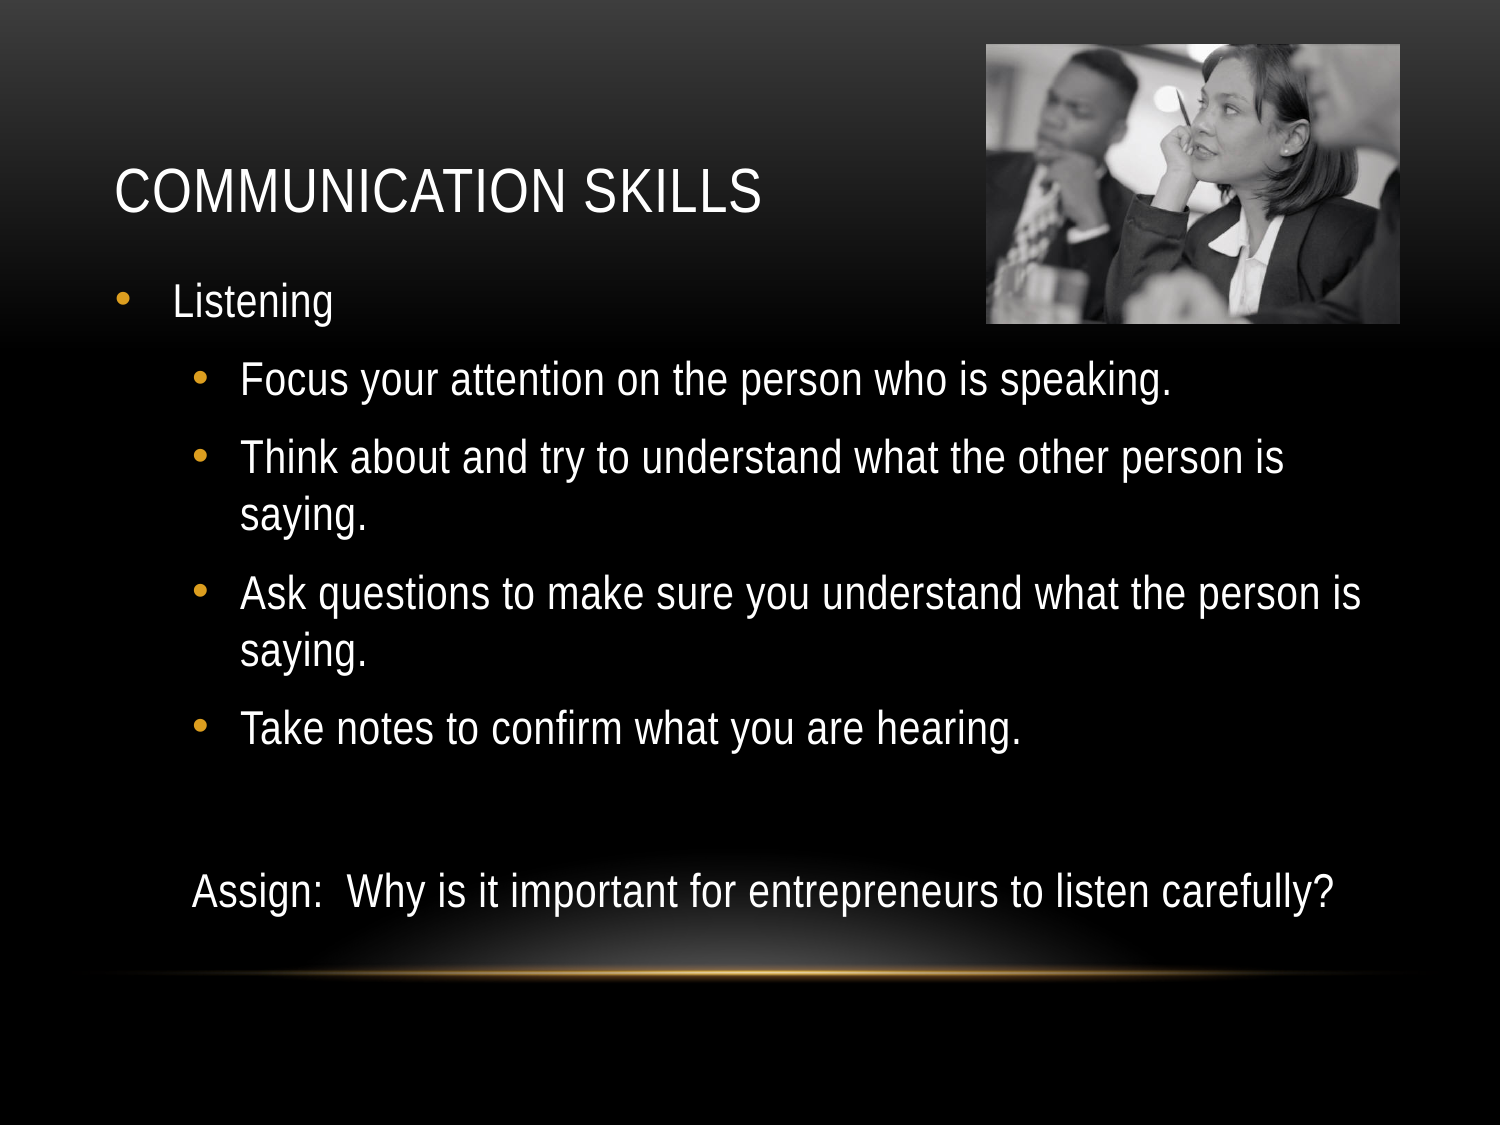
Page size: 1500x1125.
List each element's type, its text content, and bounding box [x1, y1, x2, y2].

list Listening Focus your attention on the person who is speaking. Think about and try to understand what the other person is saying. Ask questions to make sure you understand what the person is saying. Take notes to confirm what you are hearing. Assign: Why is it important for entrepreneurs to listen carefully? [99, 262, 1400, 938]
title Communication skills [99, 45, 986, 233]
picture [0, 0, 1500, 1125]
